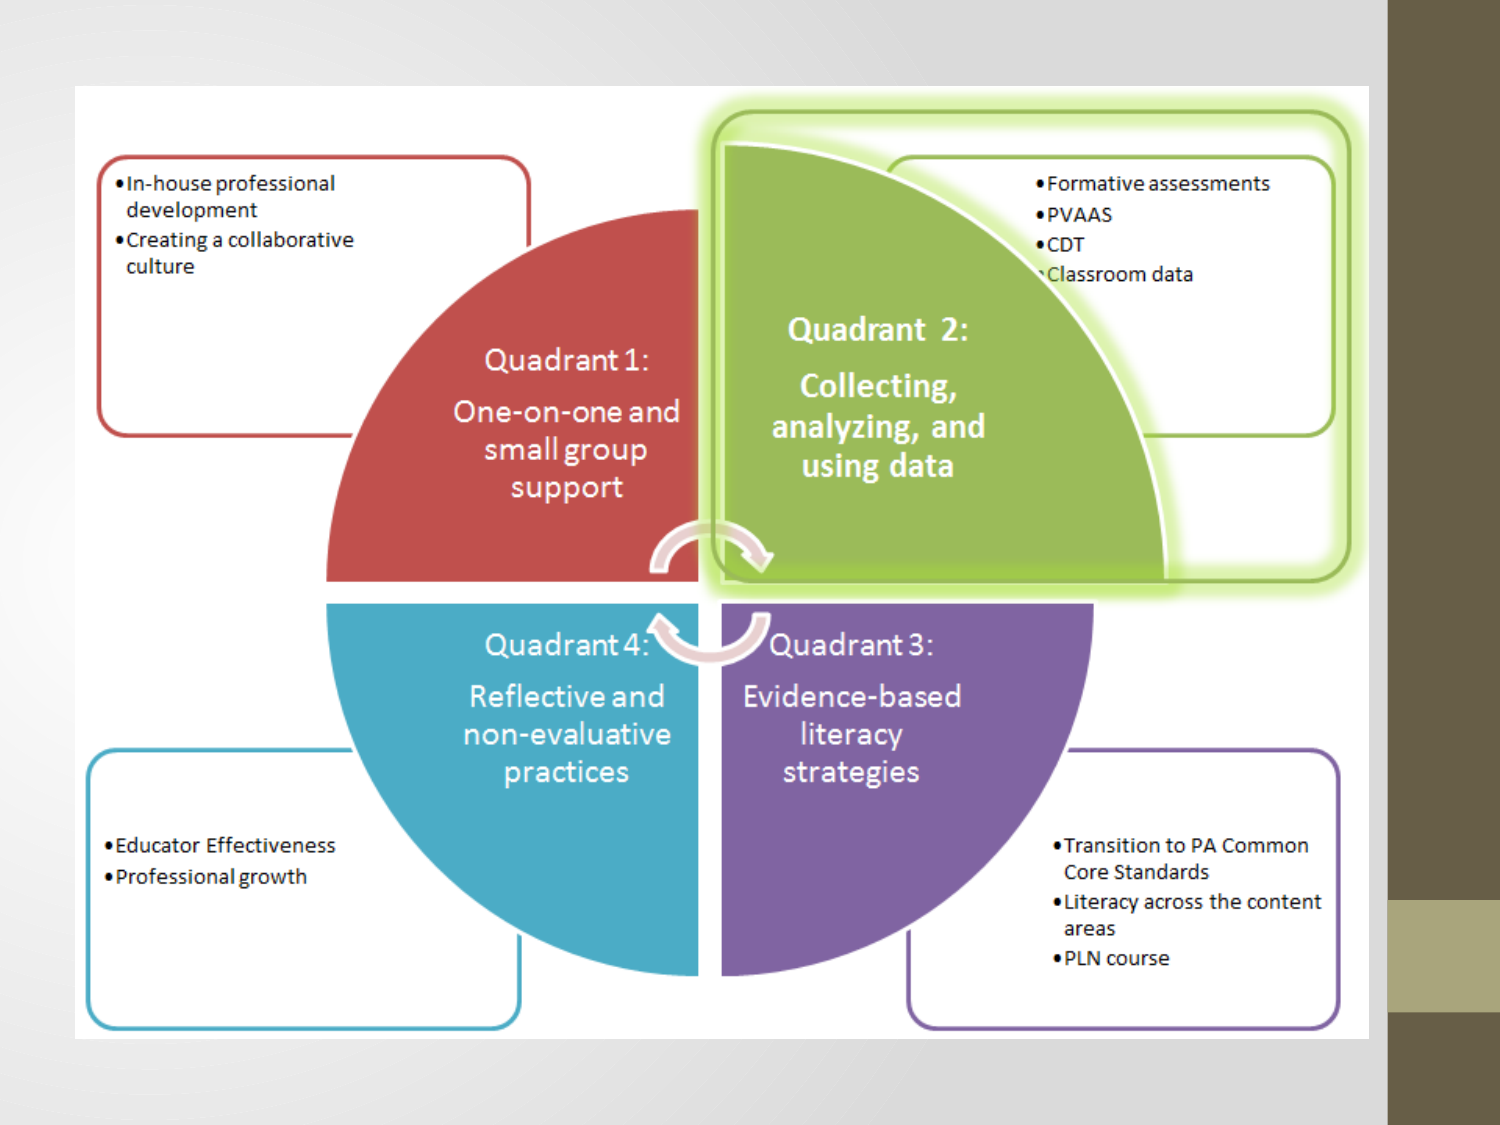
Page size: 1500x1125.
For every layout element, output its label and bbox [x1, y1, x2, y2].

picture [74, 86, 1370, 1039]
